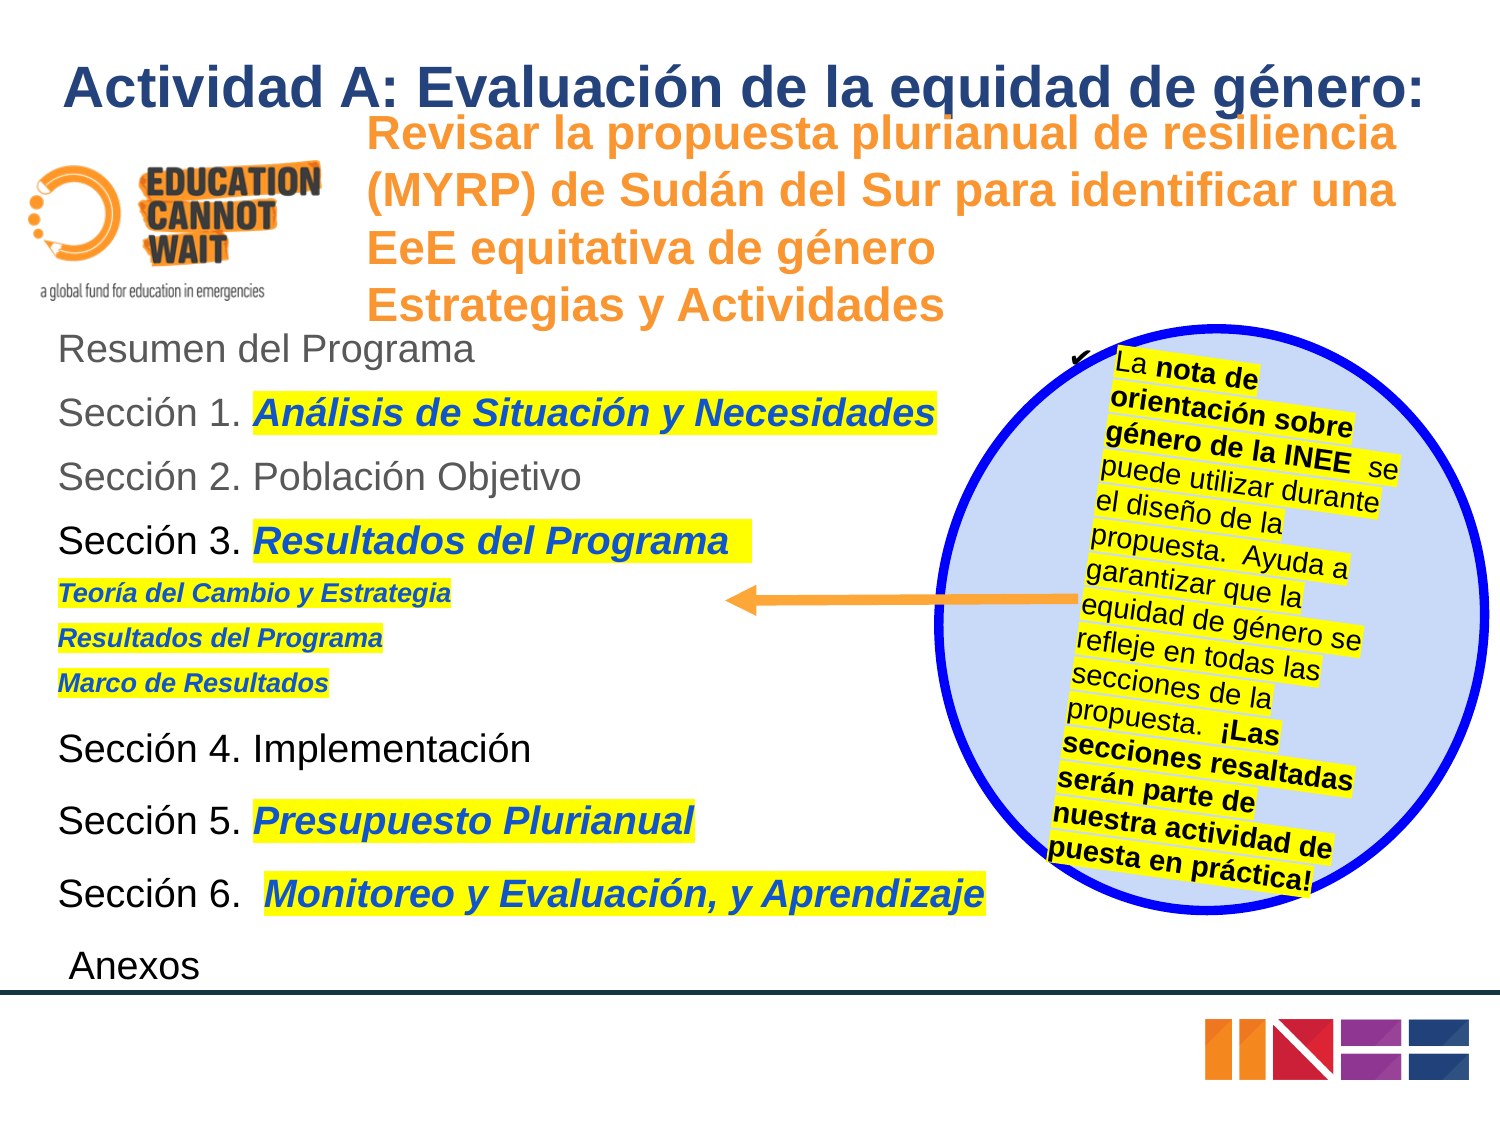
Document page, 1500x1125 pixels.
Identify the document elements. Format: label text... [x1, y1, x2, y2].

title Actividad A: Evaluación de la equidad de género: [23, 33, 1468, 173]
picture [1458, 1019, 1469, 1080]
title Revisar la propuesta plurianual de resiliencia (MYRP) de Sudán del Sur para identificar una EeE equitativa de género Estrategias y Actividades [366, 134, 1434, 298]
text_box La nota de orientación sobre género de la INEE se puede utilizar durante el diseño de la propuesta. Ayuda a garantizar que la equidad de género se refleje en todas las secciones de la propuesta. ¡Las secciones resaltadas serán parte de nuestra actividad de puesta en práctica! [938, 328, 1485, 911]
picture [28, 160, 322, 301]
list Resumen del Programa Sección 1. Análisis de Situación y Necesidades Sección 2. Población Objetivo Sección 3. Resultados del Programa Teoría del Cambio y Estrategia Resultados del Programa Marco de Resultados Sección 4. Implementación Sección 5. Presupuesto Plurianual Sección 6. Monitoreo y Evaluación, y Aprendizaje Anexos [57, 322, 1458, 1125]
